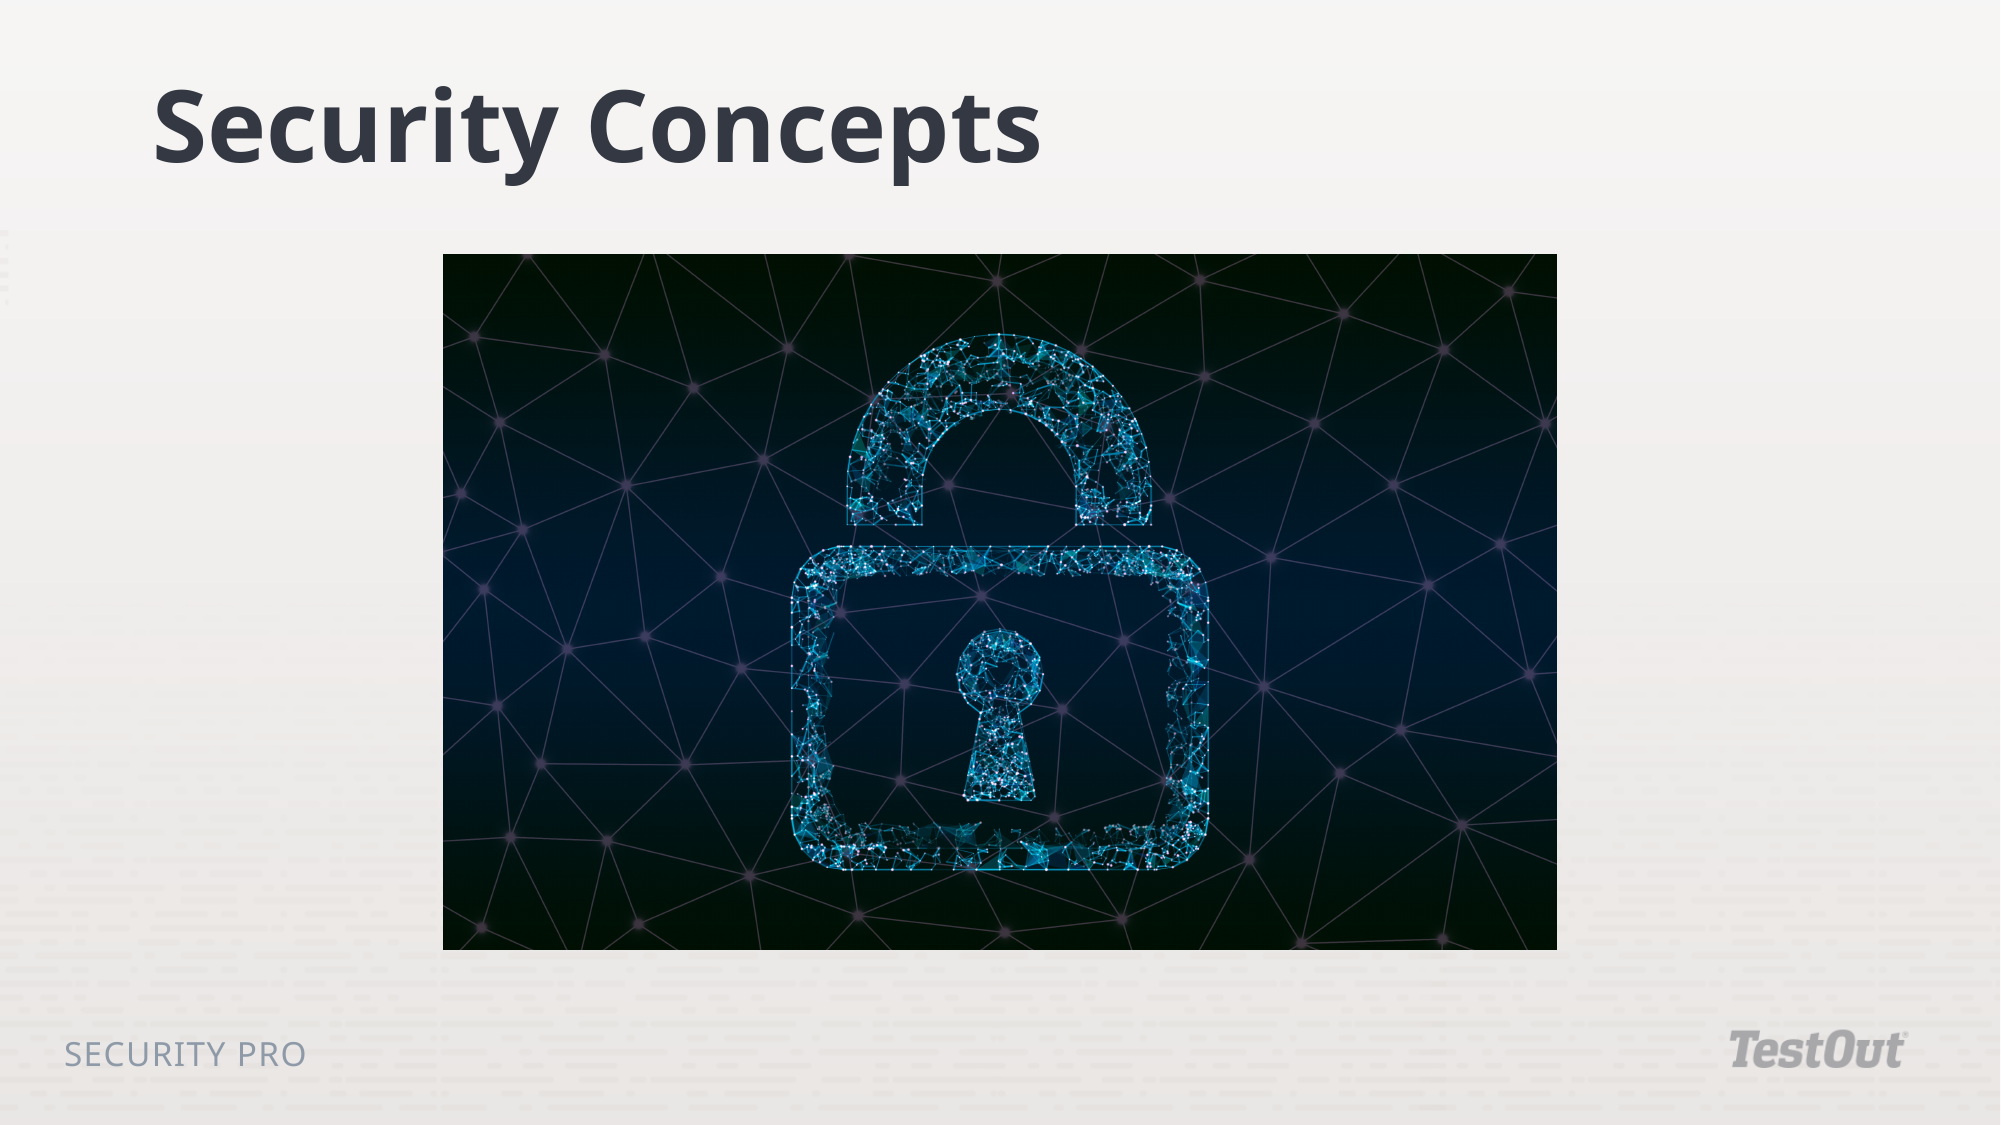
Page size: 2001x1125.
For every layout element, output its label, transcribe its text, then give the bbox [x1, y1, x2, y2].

list Security Pro [64, 1032, 666, 1079]
title Security Concepts [137, 49, 1863, 210]
picture [0, 0, 2001, 1125]
